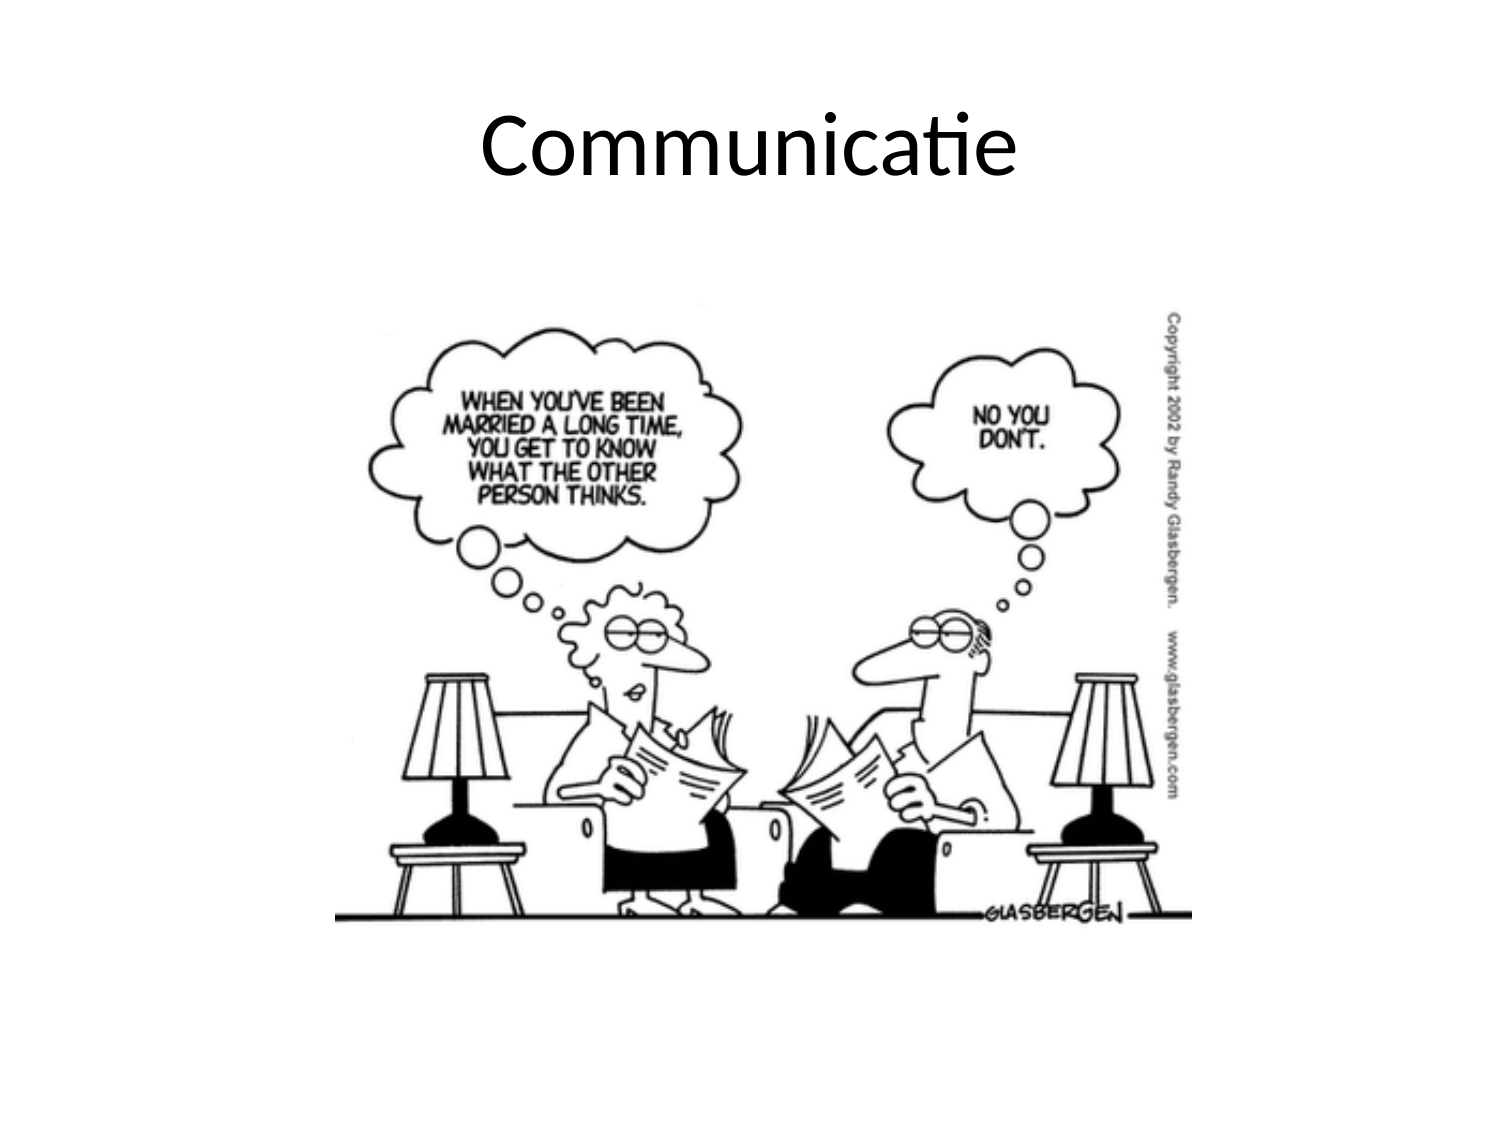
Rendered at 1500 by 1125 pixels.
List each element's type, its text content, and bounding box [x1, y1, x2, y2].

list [334, 302, 1193, 950]
title Communicatie [75, 45, 1425, 233]
